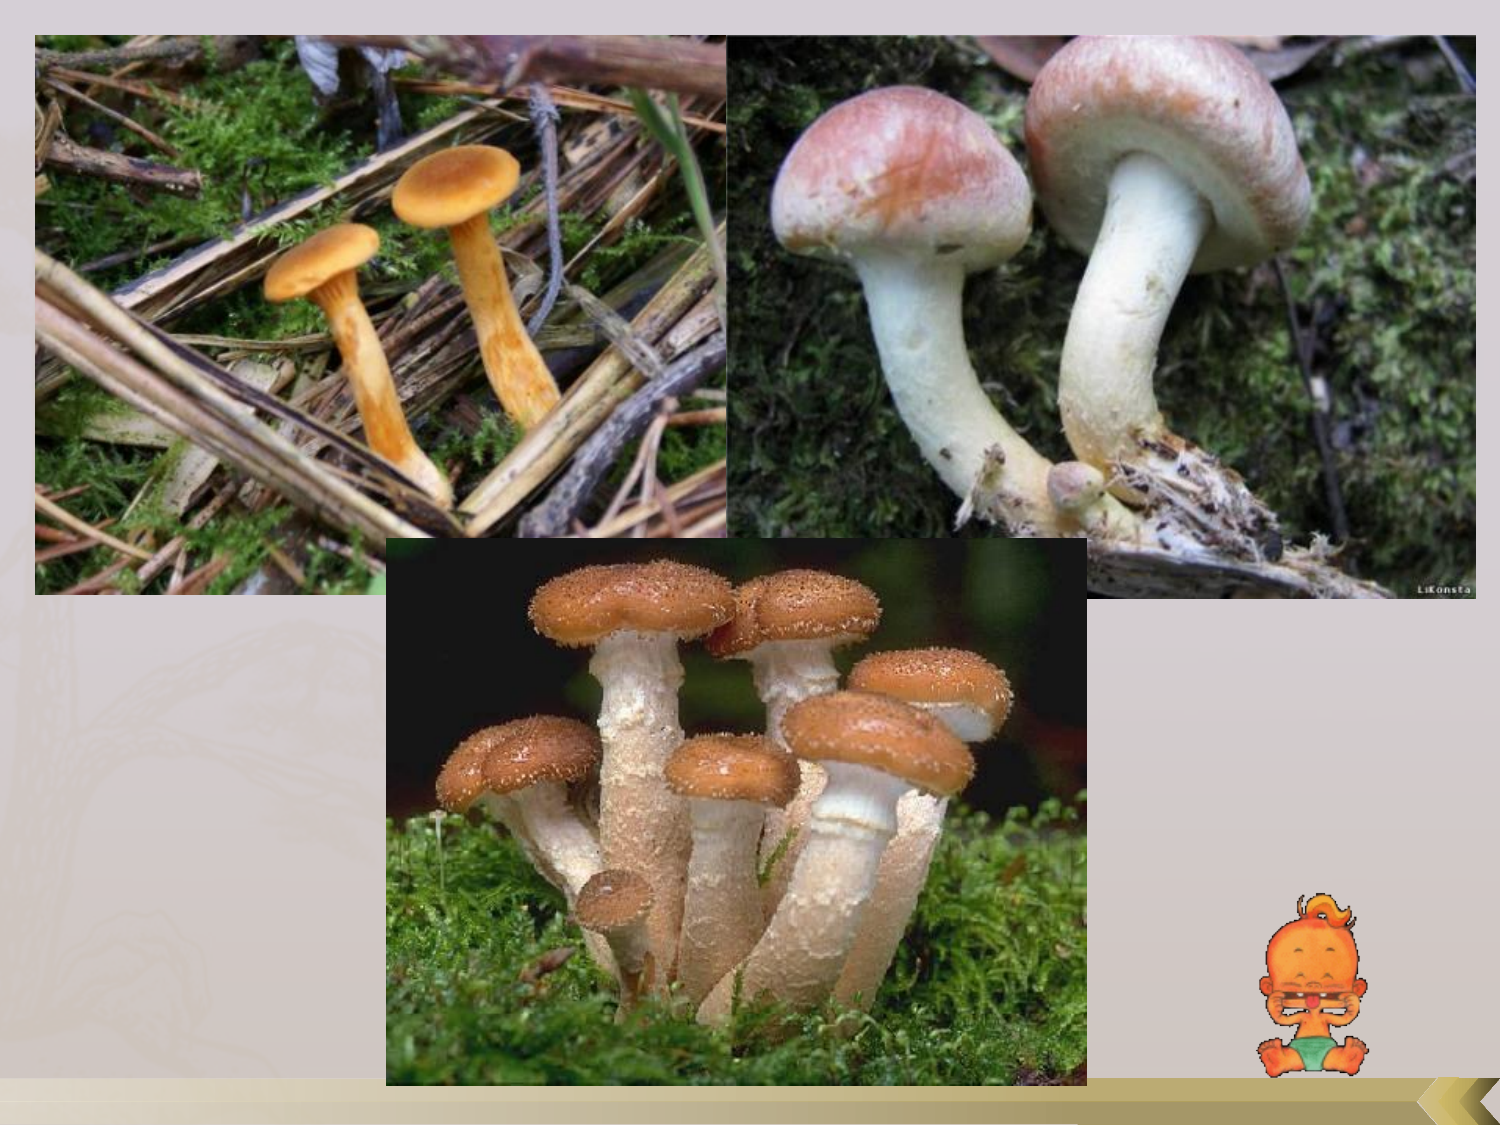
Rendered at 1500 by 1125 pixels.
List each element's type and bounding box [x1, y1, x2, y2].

picture [386, 34, 1477, 1087]
list [34, 34, 725, 596]
picture [1253, 890, 1377, 1084]
